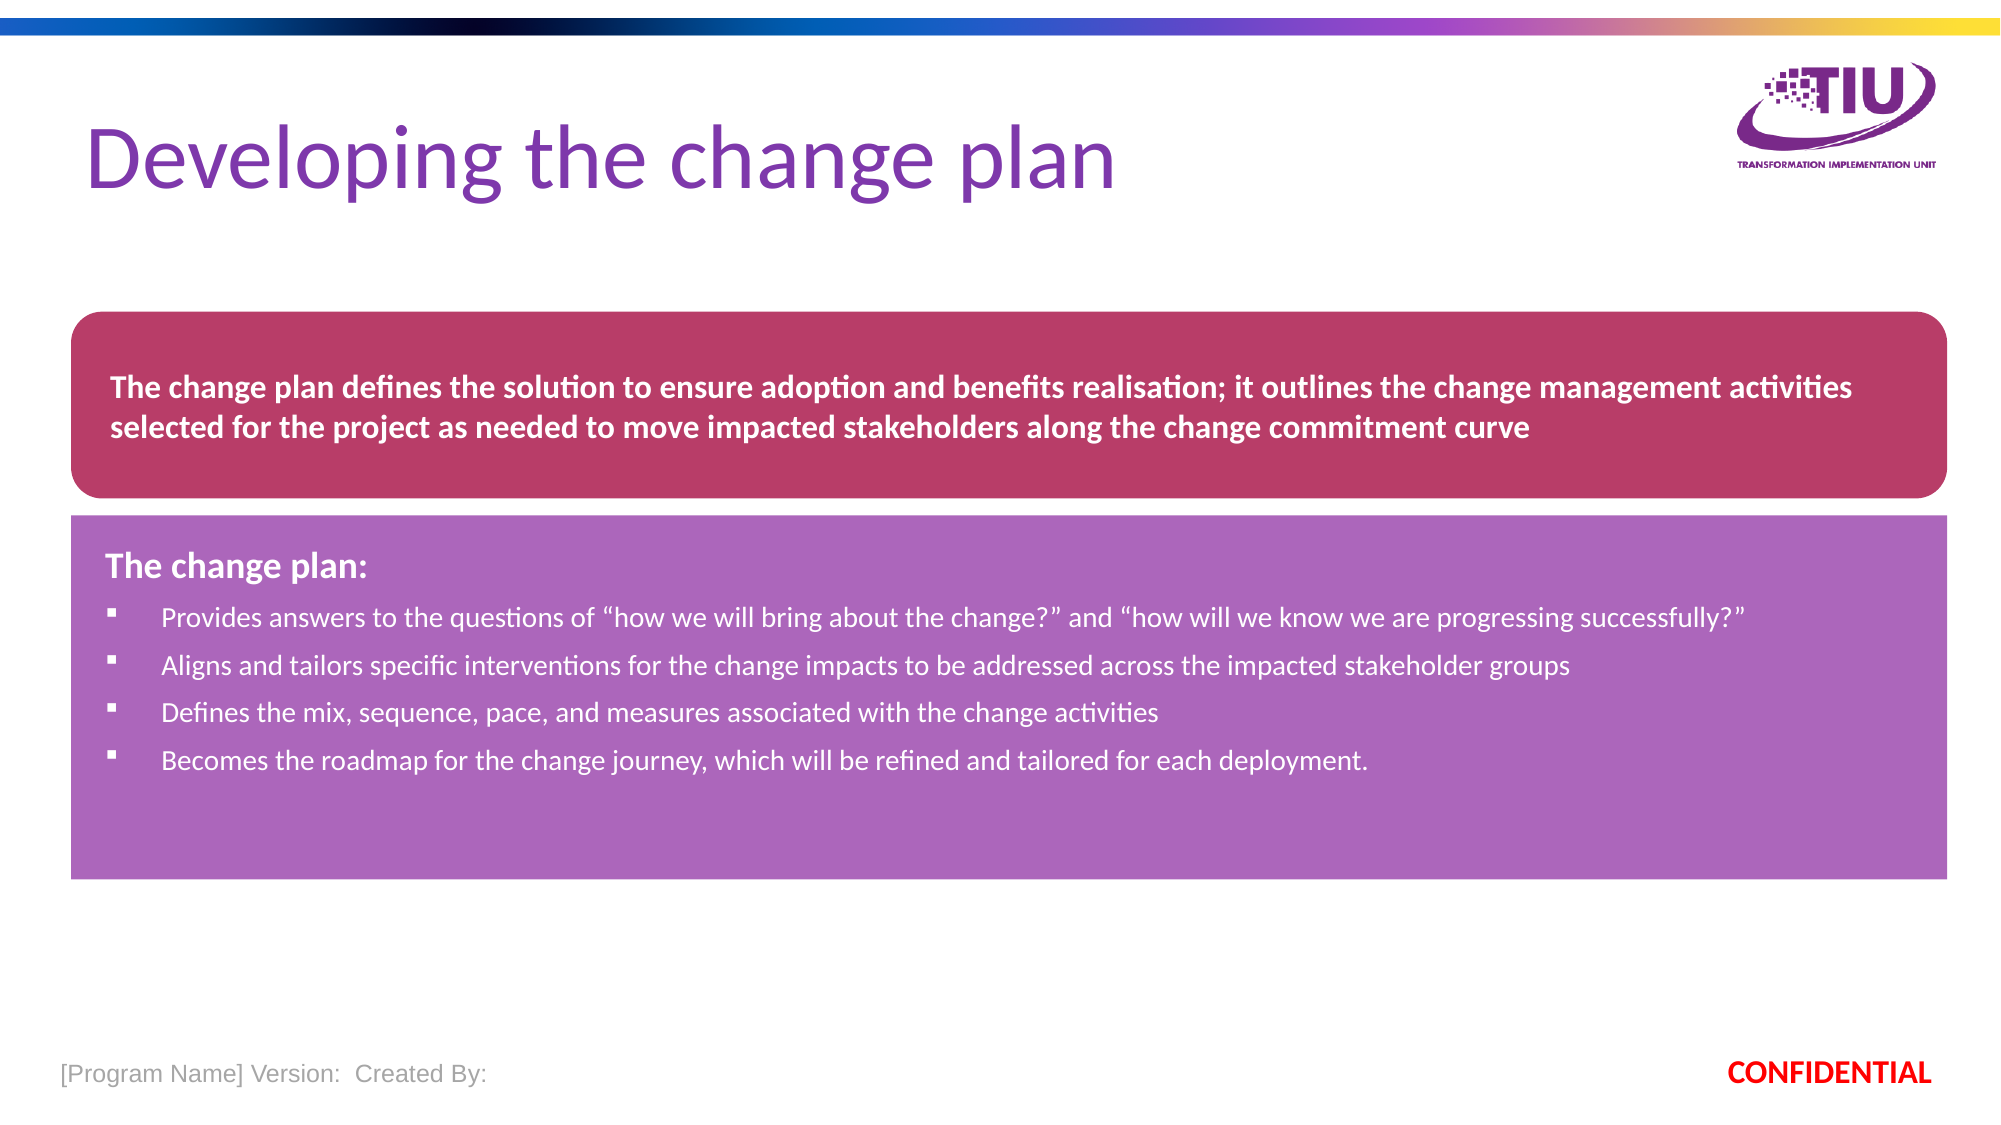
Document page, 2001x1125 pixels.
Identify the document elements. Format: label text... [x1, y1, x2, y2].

text_box The change plan: Provides answers to the questions of “how we will bring about the change?” and “how will we know we are progressing successfully?” Aligns and tailors specific interventions for the change impacts to be addressed across the impacted stakeholder groups Defines the mix, sequence, pace, and measures associated with the change activities Becomes the roadmap for the change journey, which will be refined and tailored for each deployment. [90, 533, 1910, 784]
text_box The change plan defines the solution to ensure adoption and benefits realisation; it outlines the change management activities selected for the project as needed to move impacted stakeholders along the change commitment curve [71, 311, 1948, 499]
picture [0, 0, 2001, 1125]
text_box CONFIDENTIAL [1563, 1042, 1948, 1098]
text_box [Program Name] Version: Created By: [0, 1042, 549, 1103]
text_box Developing the change plan [71, 89, 1690, 215]
text_box [71, 515, 1948, 880]
